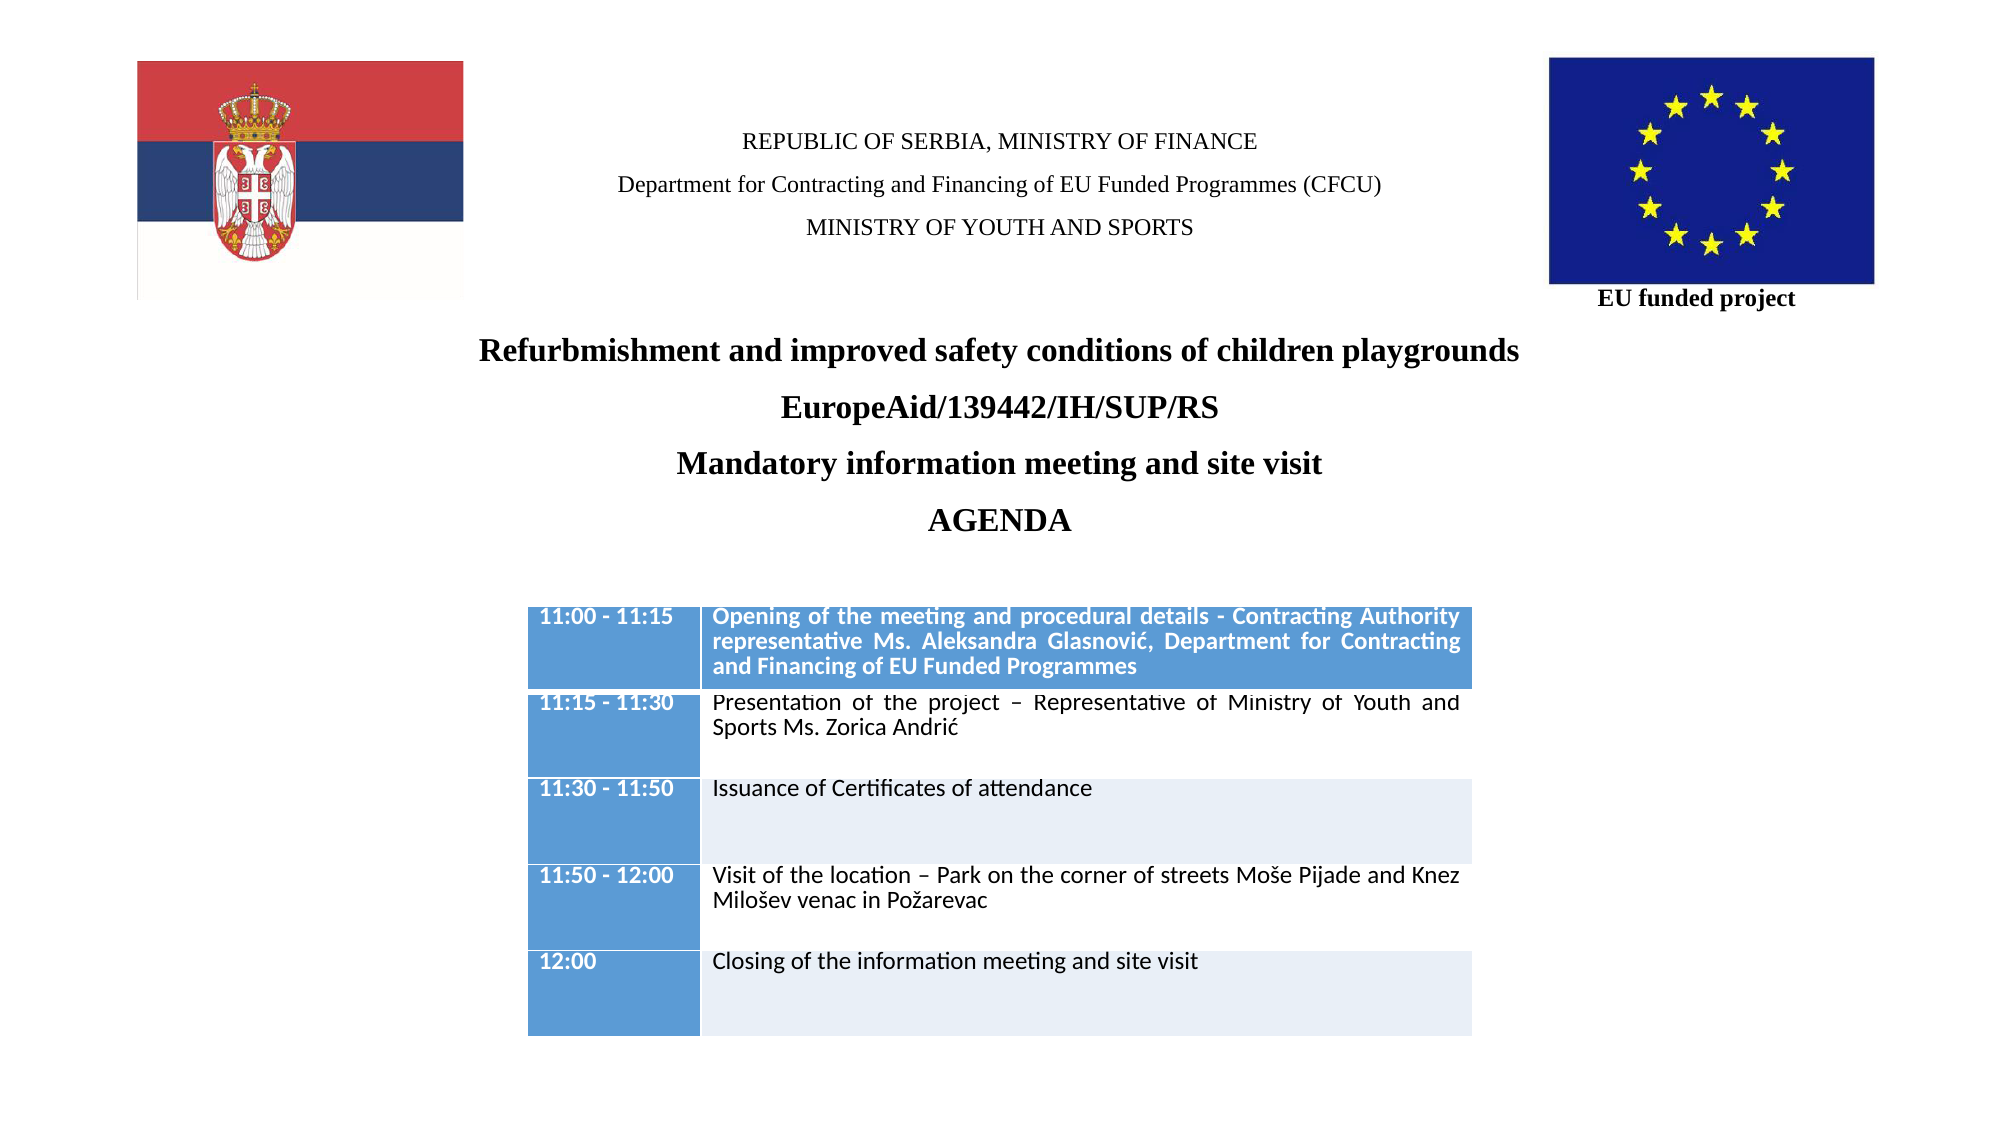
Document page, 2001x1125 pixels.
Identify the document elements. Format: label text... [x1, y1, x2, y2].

table_header Opening of the meeting and procedural details - Contracting Authority representative Ms. Aleksandra Glasnović, Department for Contracting and Financing of EU Funded Programmes [702, 607, 1472, 689]
picture [137, 61, 464, 300]
title REPUBLIC OF SERBIA, MINISTRY OF FINANCE Department for Contracting and Financing of EU Funded Programmes (CFCU) MINISTRY OF YOUTH AND SPORTS [137, 59, 1542, 277]
table_cell 11:30 - 11:50 [528, 779, 700, 864]
table_cell 11:50 - 12:00 [528, 865, 700, 950]
picture [1542, 51, 1879, 289]
table_cell Closing of the information meeting and site visit [702, 951, 1472, 1036]
table_header 11:00 - 11:15 [528, 607, 700, 689]
table_cell Issuance of Certificates of attendance [702, 779, 1472, 864]
table_cell Presentation of the project – Representative of Ministry of Youth and Sports Ms. Zorica Andrić [702, 695, 1472, 777]
list EU funded project Refurbmishment and improved safety conditions of children playgrounds EuropeAid/139442/IH/SUP/RS Mandatory information meeting and site visit AGENDA [137, 277, 1863, 1073]
table_cell 11:15 - 11:30 [528, 695, 700, 777]
table_cell 12:00 [528, 951, 700, 1036]
table_cell Visit of the location – Park on the corner of streets Moše Pijade and Knez Milošev venac in Požarevac [702, 865, 1472, 950]
